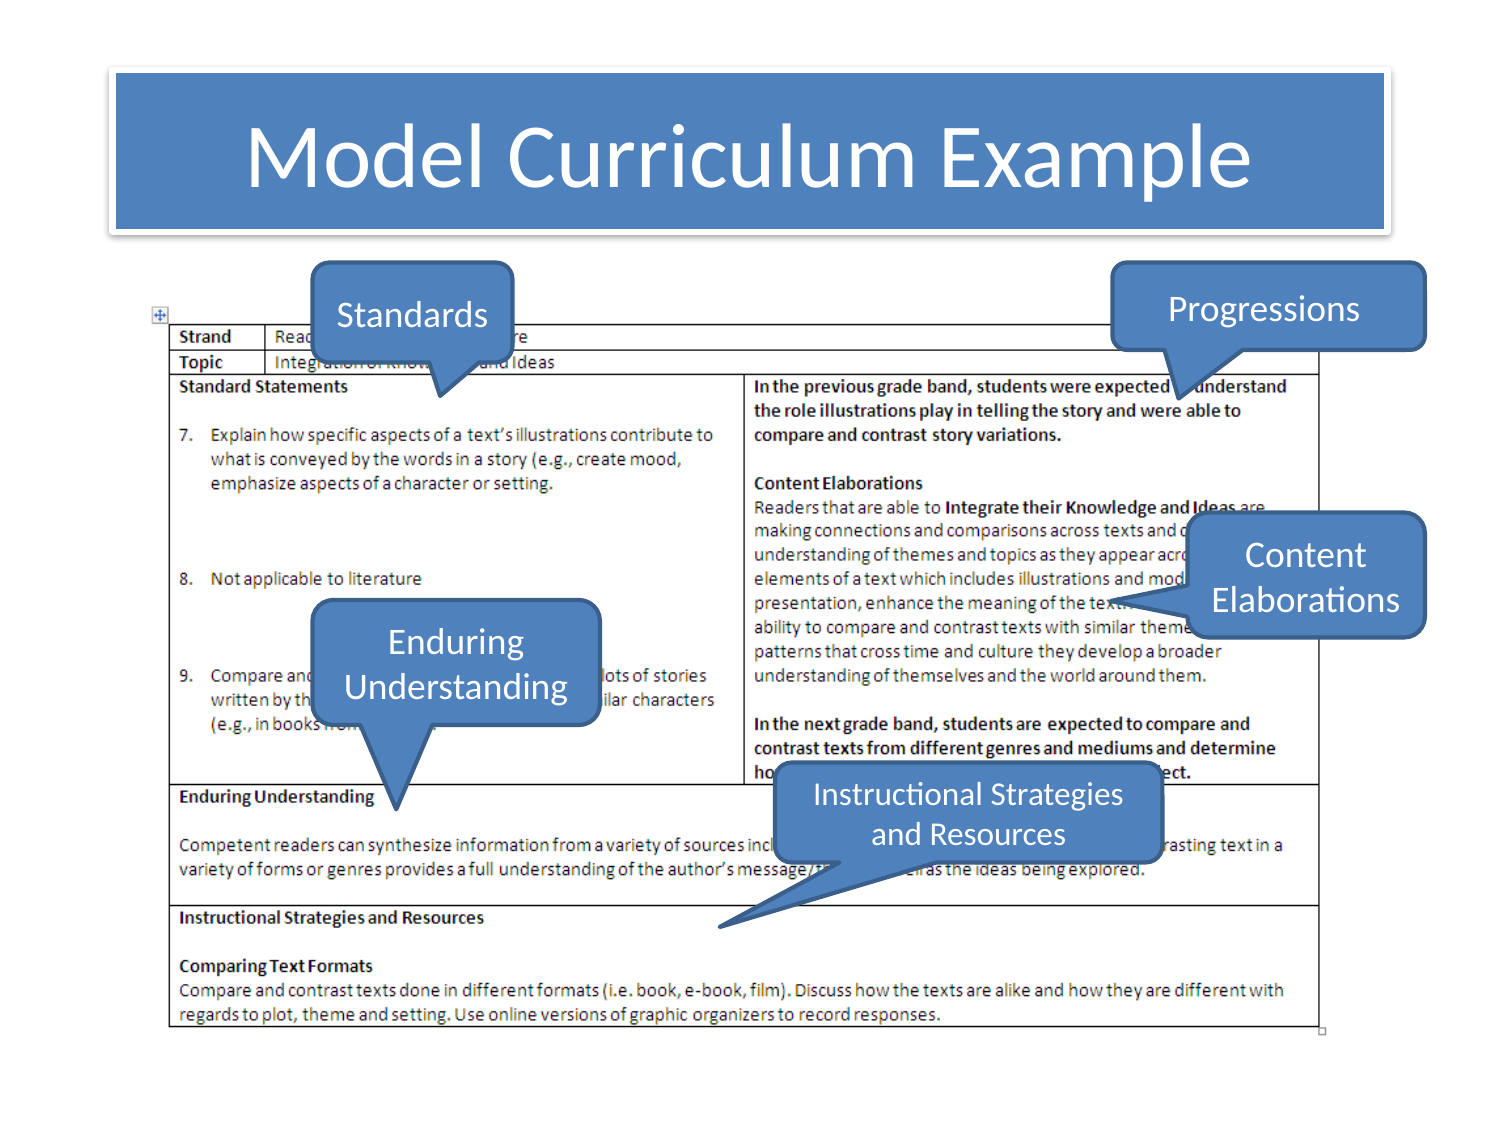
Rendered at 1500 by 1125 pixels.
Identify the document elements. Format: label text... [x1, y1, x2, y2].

text_box Progressions [1110, 260, 1428, 353]
text_box Standards [311, 260, 514, 273]
title Model Curriculum Example [109, 67, 1391, 235]
text_box Content Elaborations [1402, 510, 1428, 640]
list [101, 274, 1399, 1101]
